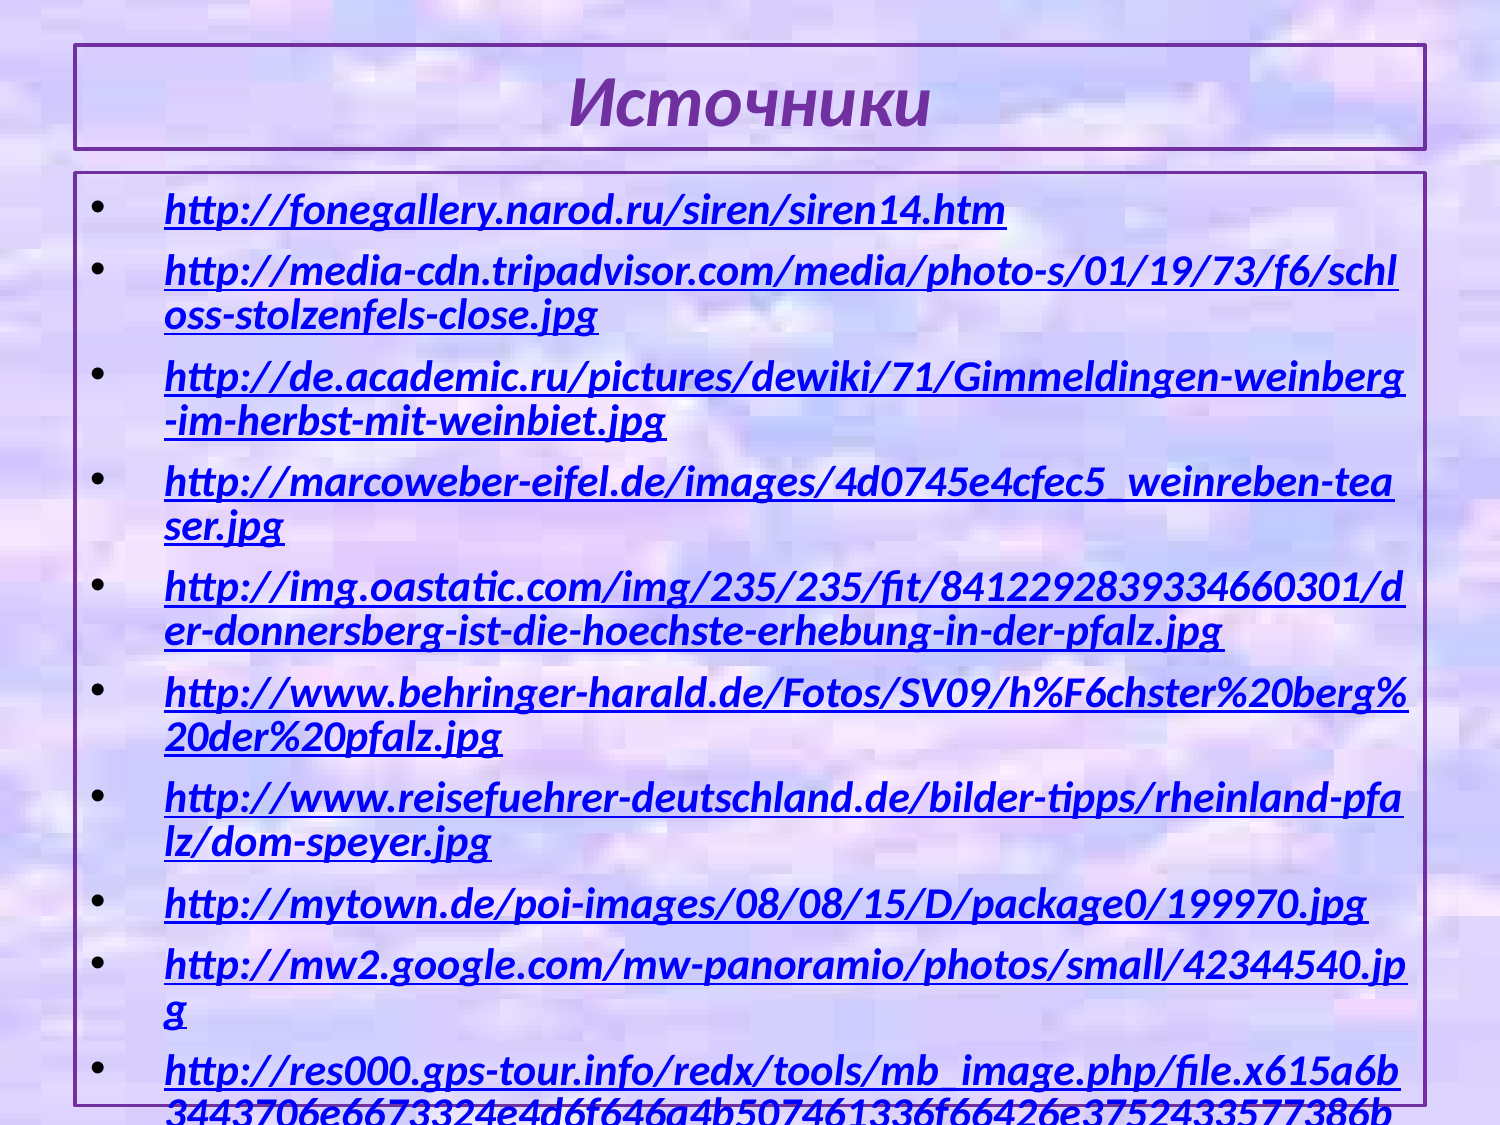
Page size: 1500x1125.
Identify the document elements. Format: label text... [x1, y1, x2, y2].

title Источники [75, 45, 1425, 149]
picture [0, 0, 1500, 1125]
list http://fonegallery.narod.ru/siren/siren14.htm http://media-cdn.tripadvisor.com/media/photo-s/01/19/73/f6/schloss-stolzenfels-close.jpg http://de.academic.ru/pictures/dewiki/71/Gimmeldingen-weinberg-im-herbst-mit-weinbiet.jpg http://marcoweber-eifel.de/images/4d0745e4cfec5_weinreben-teaser.jpg http://img.oastatic.com/img/235/235/fit/8412292839334660301/der-donnersberg-ist-die-hoechste-erhebung-in-der-pfalz.jpg http://www.behringer-harald.de/Fotos/SV09/h%F6chster%20berg%20der%20pfalz.jpg http://www.reisefuehrer-deutschland.de/bilder-tipps/rheinland-pfalz/dom-speyer.jpg http://mytown.de/poi-images/08/08/15/D/package0/199970.jpg http://mw2.google.com/mw-panoramio/photos/small/42344540.jpg http://res000.gps-tour.info/redx/tools/mb_image.php/file.x615a6b3443706e6673324e4d6f646a4b507461336f66426e3752433577386b766f586161485357522b31415954316163344365666e773d3d/gid.8/bechhofen.jpg http://www.deutsche-weinstrasse-pfalz.info/upload/haardt_und_mohnblumen_500.jpg http://www.pfalz.de/files/assets/Blick_Falkenstein.jpg http://www.immorent.org/bilder/420/wasgau3833.jpg http://www.essen-und-trinken.de/food/images/topthemen/specials/deutsche-kueche/deutsche-weinstrasse.jpg http://www.slovenia.info/pictures%5Cwine_road%5C1%5C2005%5CAmbroz_Svetinje_52954.jpg [75, 172, 1425, 1106]
